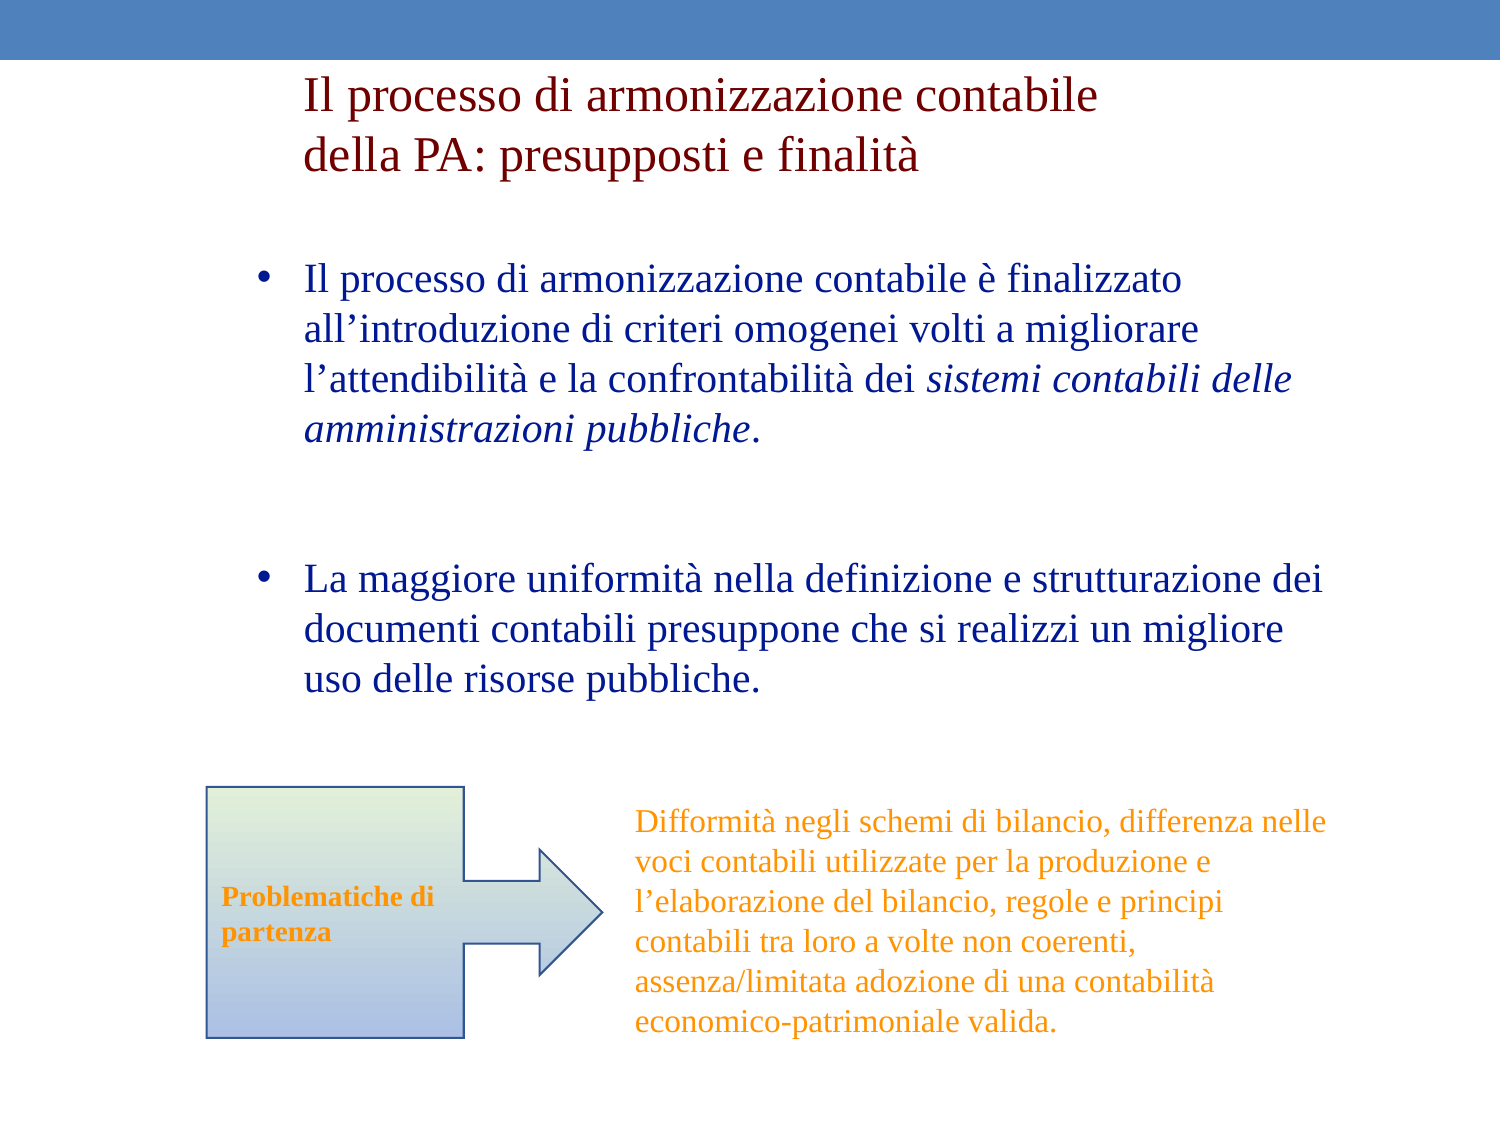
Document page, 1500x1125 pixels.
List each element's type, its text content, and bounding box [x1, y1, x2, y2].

text_box Il processo di armonizzazione contabile è finalizzato all’introduzione di criteri omogenei volti a migliorare l’attendibilità e la confrontabilità dei sistemi contabili delle amministrazioni pubbliche. La maggiore uniformità nella definizione e strutturazione dei documenti contabili presuppone che si realizzi un migliore uso delle risorse pubbliche. [242, 243, 1350, 709]
text_box Difformità negli schemi di bilancio, differenza nelle voci contabili utilizzate per la produzione e l’elaborazione del bilancio, regole e principi contabili tra loro a volte non coerenti, assenza/limitata adozione di una contabilità economico-patrimoniale valida. [620, 791, 1365, 1086]
text_box Il processo di armonizzazione contabile della PA: presupposti e finalità [289, 54, 1211, 190]
text_box [205, 785, 604, 1039]
text_box Problematiche di partenza [206, 869, 455, 990]
